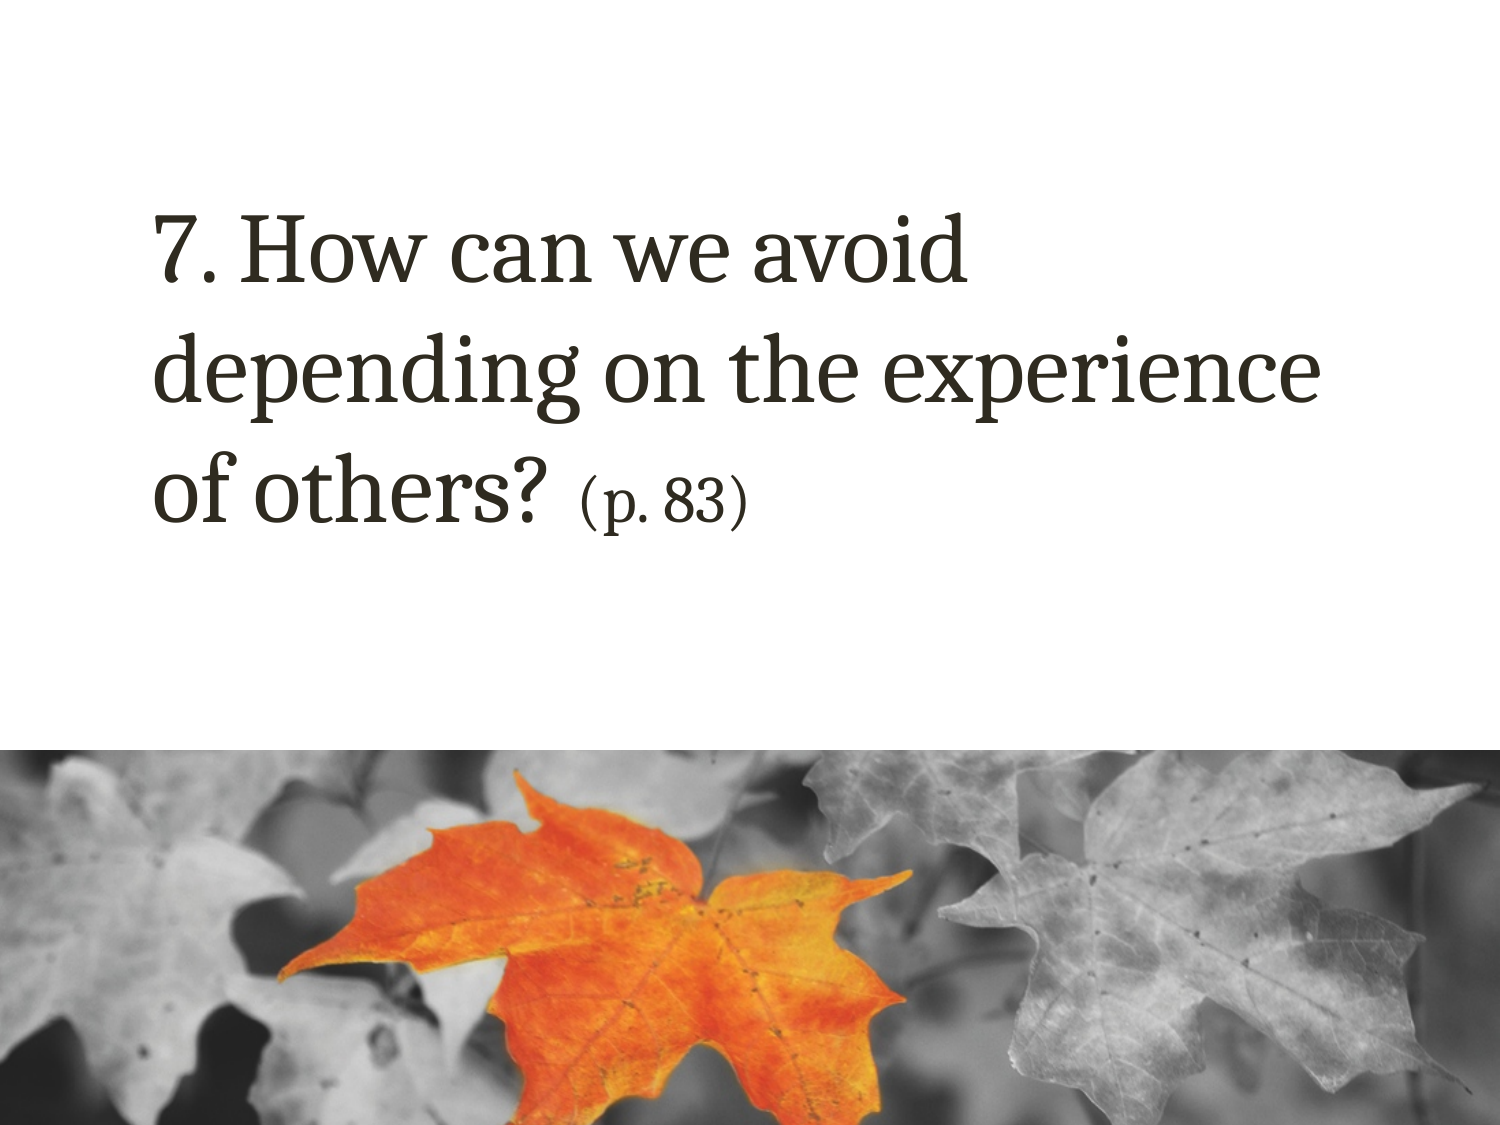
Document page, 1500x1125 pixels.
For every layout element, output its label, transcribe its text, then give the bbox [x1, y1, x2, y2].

picture [0, 749, 1500, 1125]
title 7. How can we avoid depending on the experience of others? (p. 83) [137, 137, 1425, 588]
